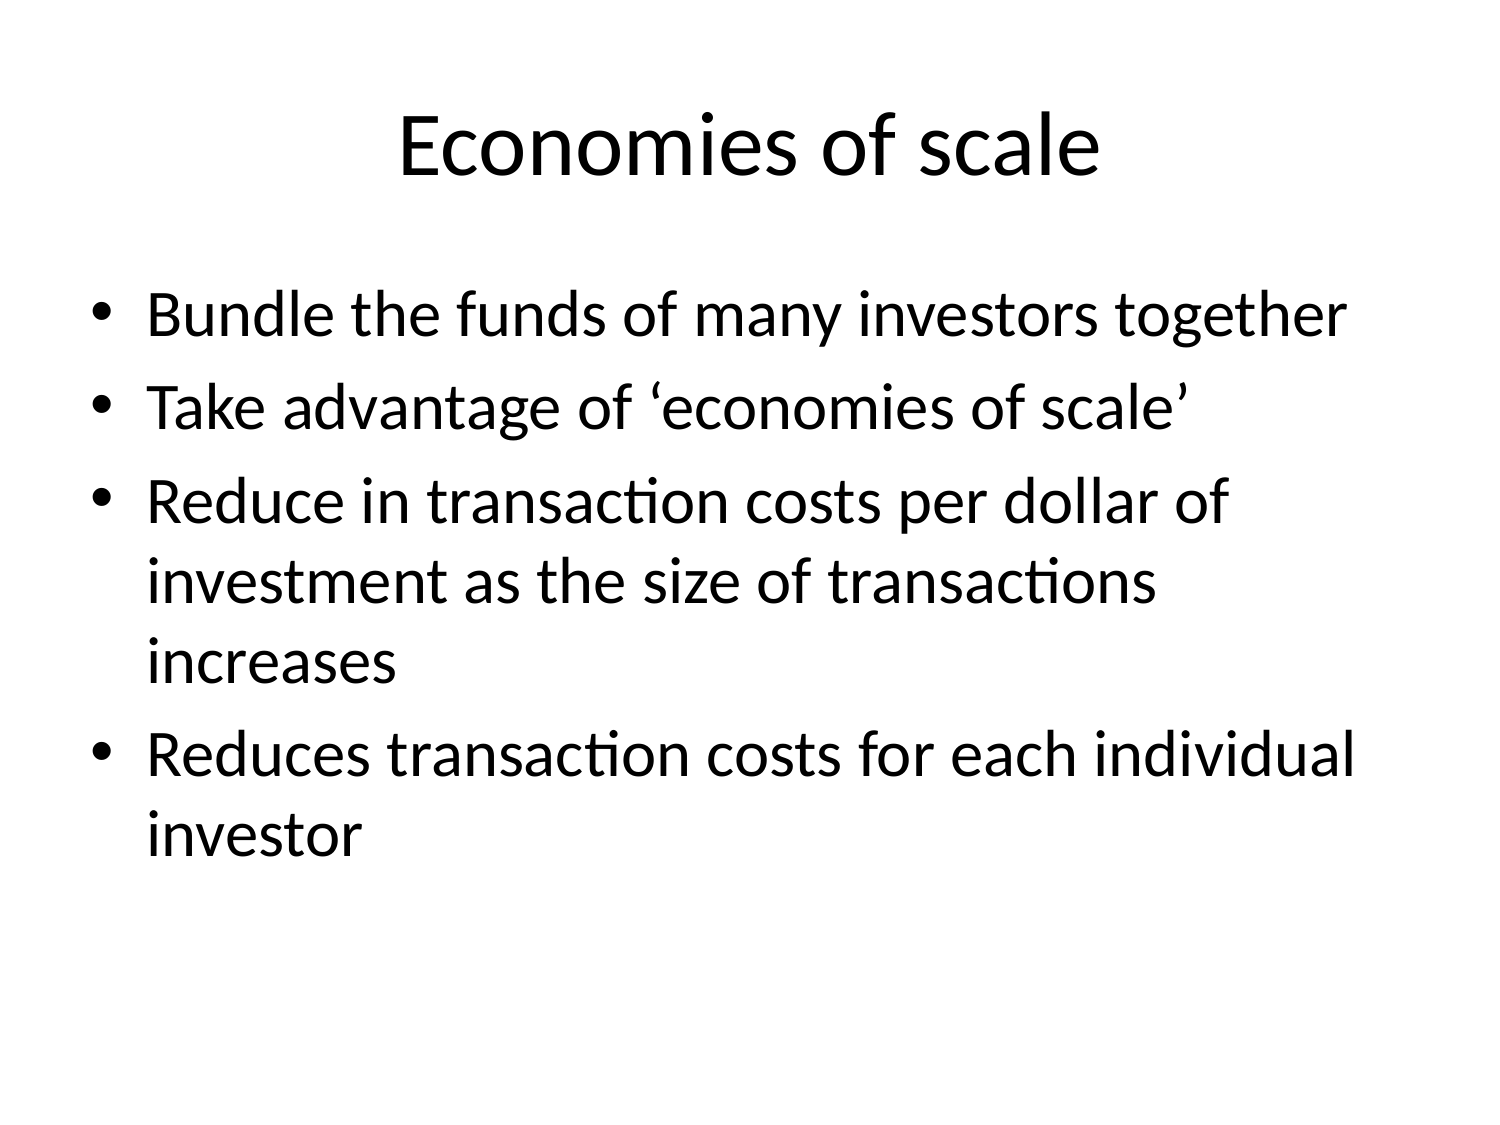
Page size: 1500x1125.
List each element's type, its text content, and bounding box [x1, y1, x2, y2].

list Bundle the funds of many investors together Take advantage of ‘economies of scale’ Reduce in transaction costs per dollar of investment as the size of transactions increases Reduces transaction costs for each individual investor [75, 262, 1425, 1005]
title Economies of scale [75, 45, 1425, 233]
